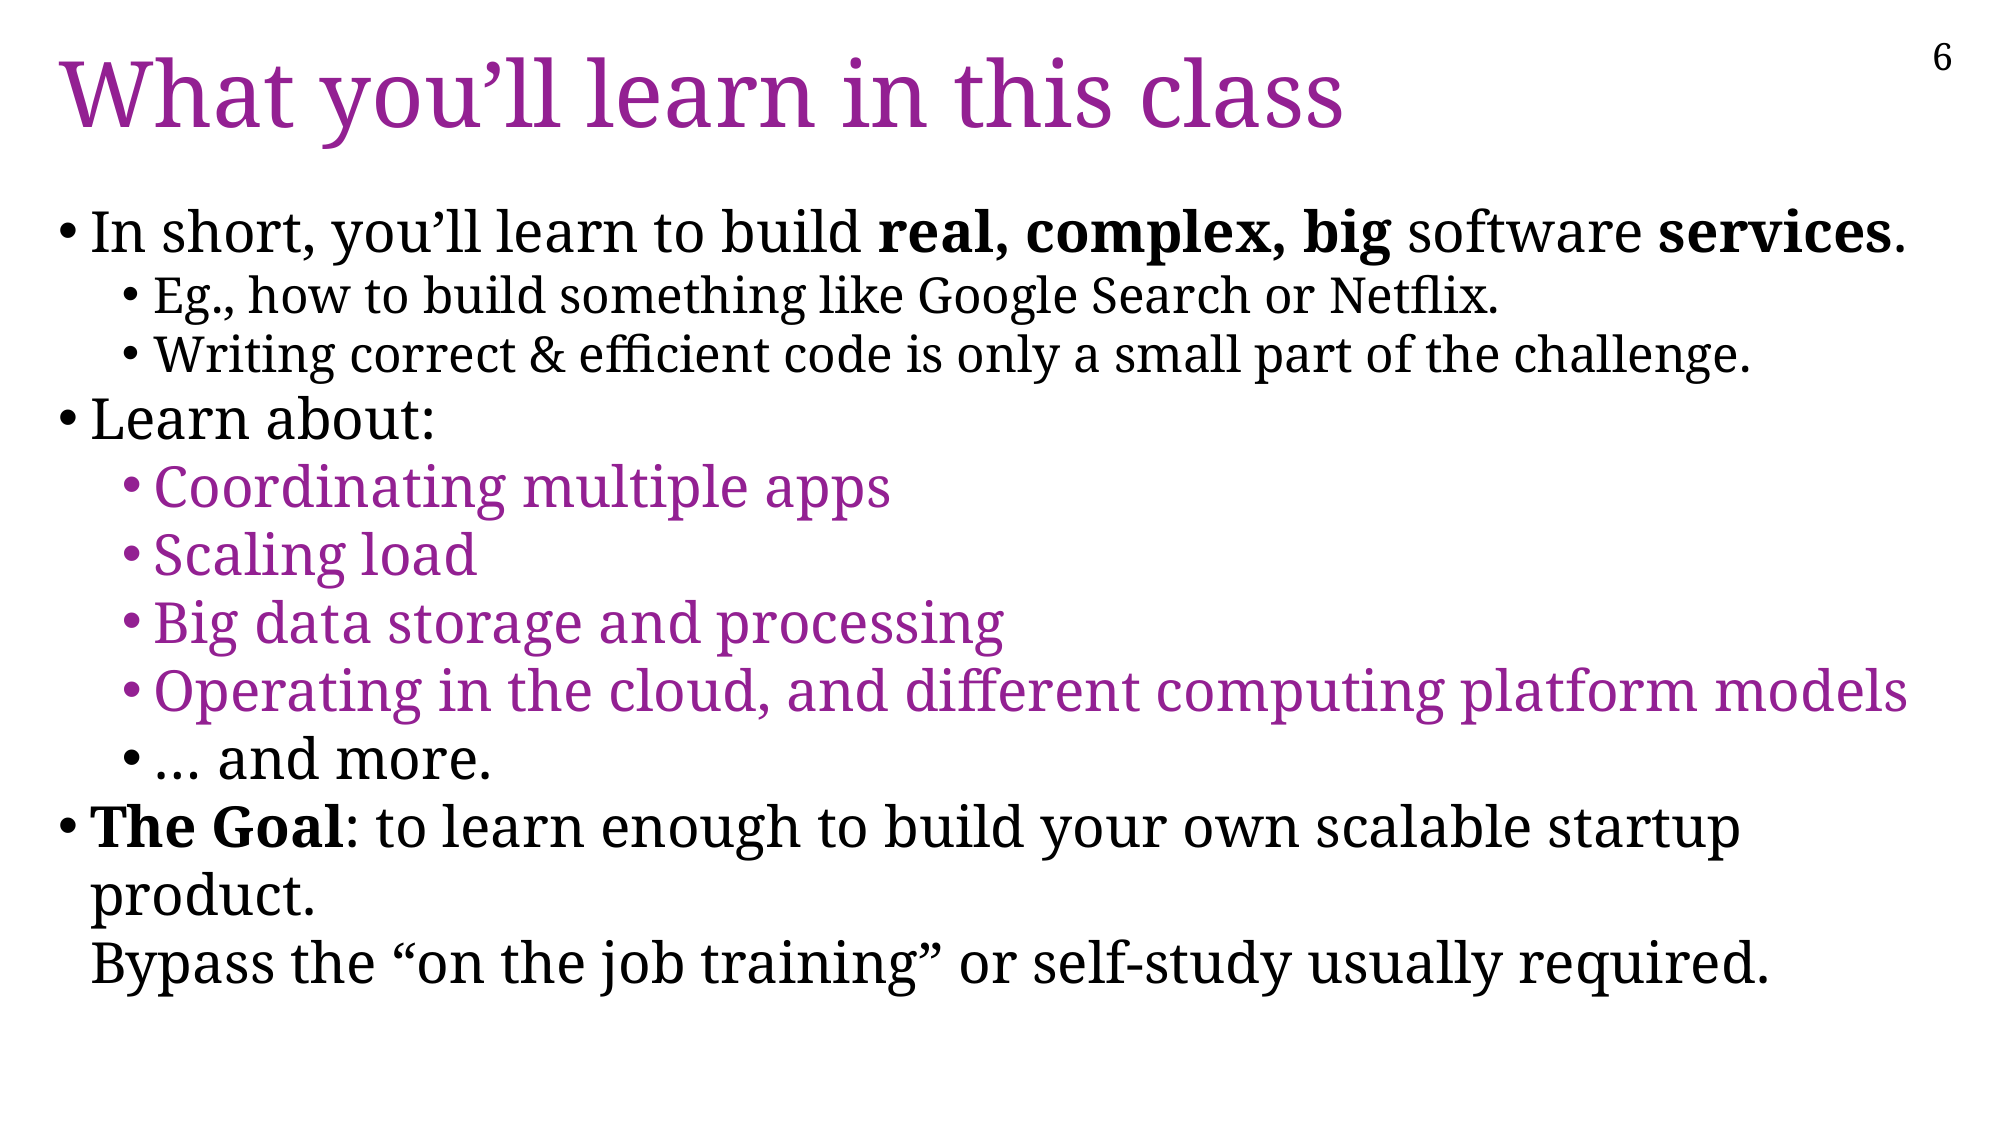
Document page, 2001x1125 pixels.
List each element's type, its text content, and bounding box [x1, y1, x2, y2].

title What you’ll learn in this class [43, 25, 1953, 171]
list In short, you’ll learn to build real, complex, big software services. Eg., how to build something like Google Search or Netflix. Writing correct & efficient code is only a small part of the challenge. Learn about: Coordinating multiple apps Scaling load Big data storage and processing Operating in the cloud, and different computing platform models … and more. The Goal: to learn enough to build your own scalable startup product. Bypass the “on the job training” or self-study usually required. [43, 188, 1953, 1106]
